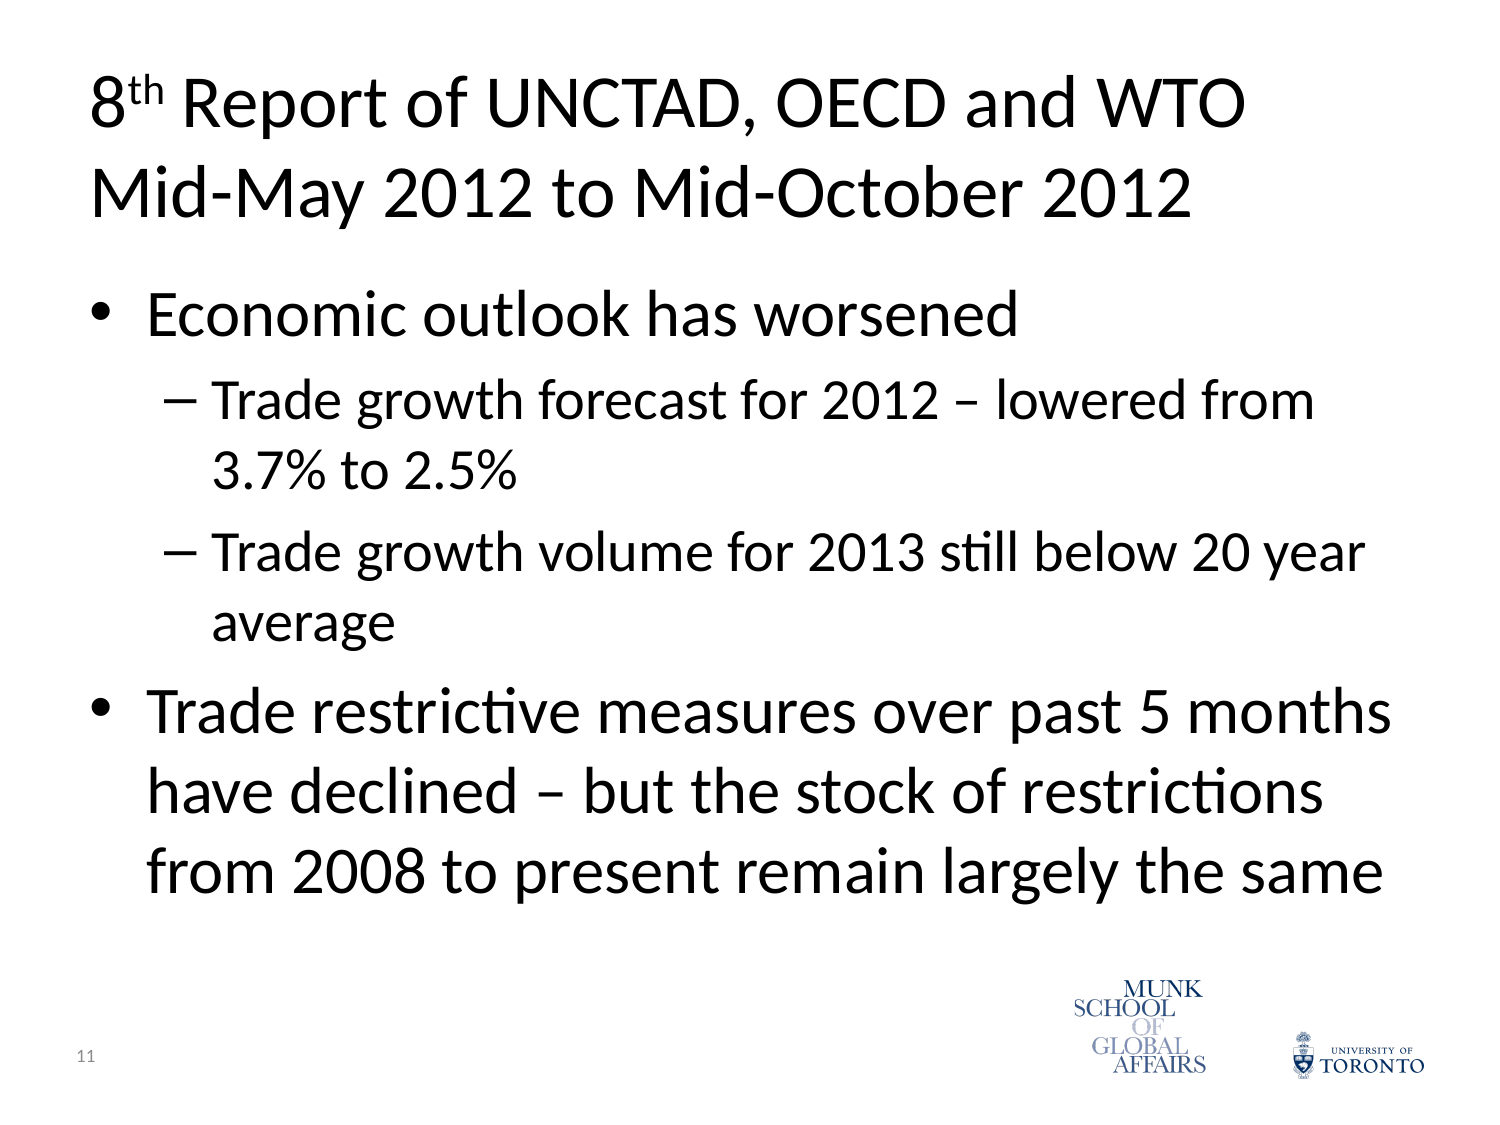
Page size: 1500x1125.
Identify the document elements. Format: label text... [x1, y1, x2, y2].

list Economic outlook has worsened Trade growth forecast for 2012 – lowered from 3.7% to 2.5% Trade growth volume for 2013 still below 20 year average Trade restrictive measures over past 5 months have declined – but the stock of restrictions from 2008 to present remain largely the same [75, 262, 1425, 1086]
slide_number 10 [61, 1025, 412, 1086]
title 8th Report of UNCTAD, OECD and WTO Mid-May 2012 to Mid-October 2012 [75, 45, 1425, 233]
